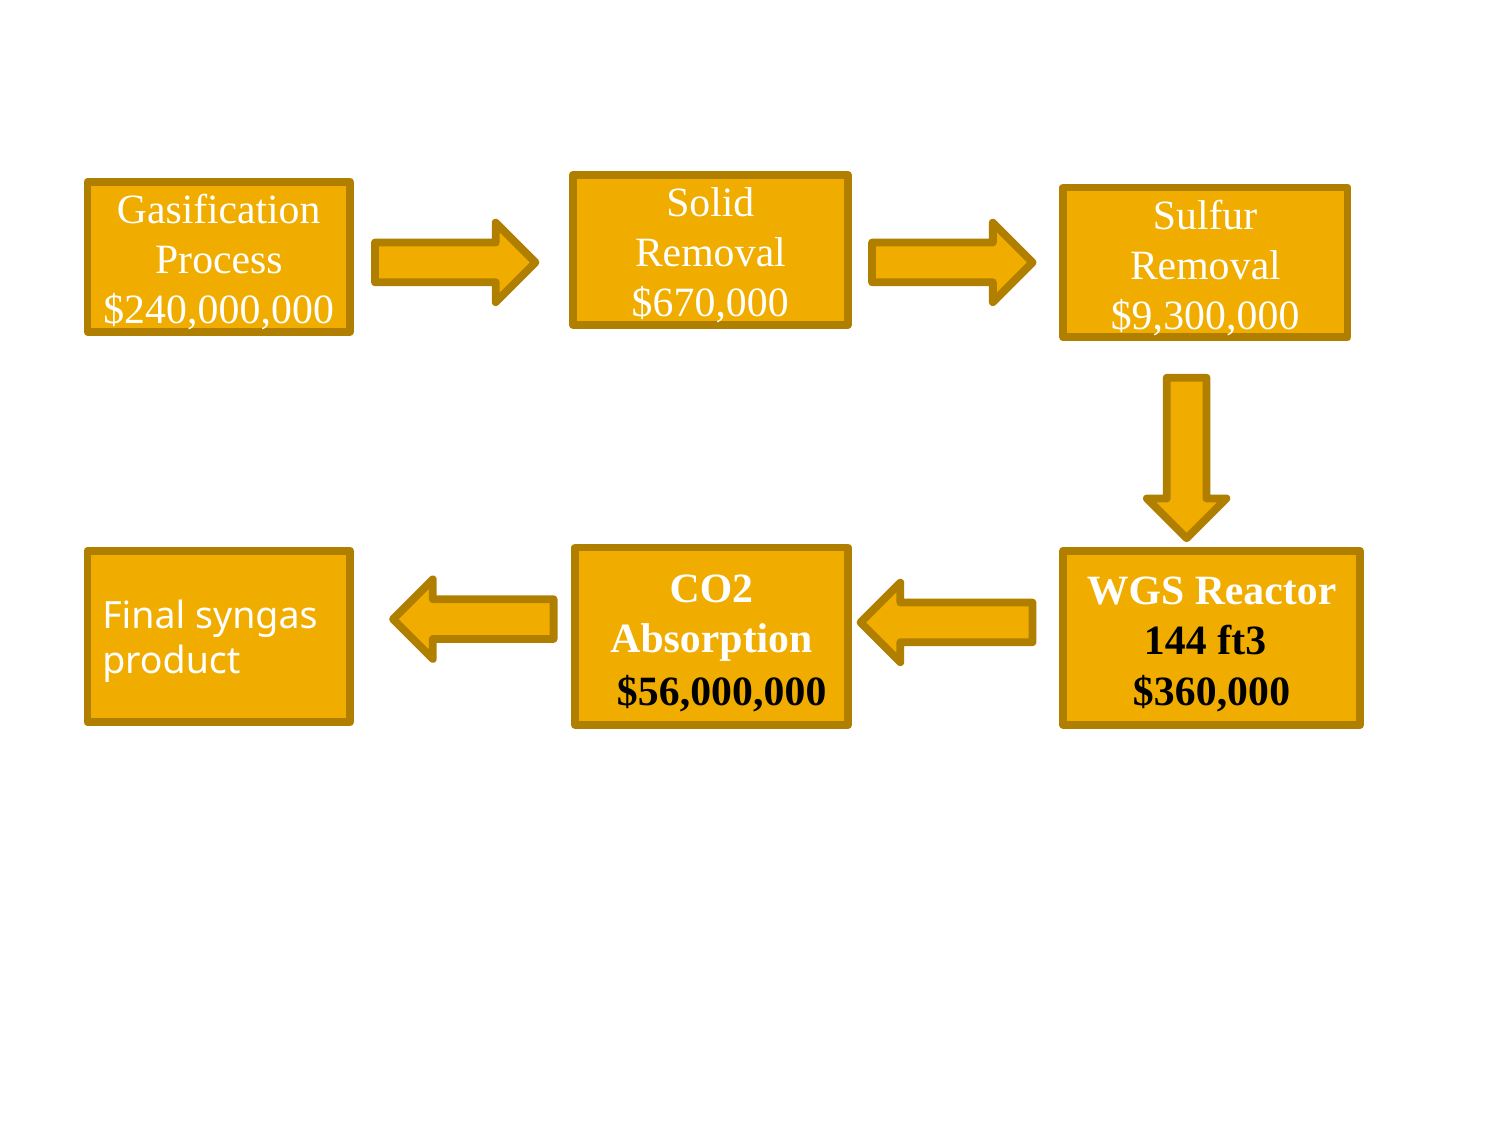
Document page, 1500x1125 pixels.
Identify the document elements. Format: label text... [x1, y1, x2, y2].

text_box Final syngas product [84, 547, 354, 726]
text_box [371, 218, 540, 307]
text_box [1143, 373, 1231, 543]
text_box CO2 Absorption [571, 544, 852, 729]
text_box 144 ft3 [1129, 605, 1282, 656]
text_box WGS Reactor [1059, 547, 1364, 729]
text_box $360,000 [1118, 656, 1306, 722]
text_box [868, 218, 1037, 307]
text_box Gasification Process $240,000,000 [84, 178, 354, 336]
text_box [856, 578, 1037, 667]
text_box $56,000,000 [602, 656, 842, 722]
text_box [389, 575, 558, 663]
text_box Sulfur Removal $9,300,000 [1059, 184, 1351, 341]
text_box Solid Removal $670,000 [569, 171, 852, 329]
